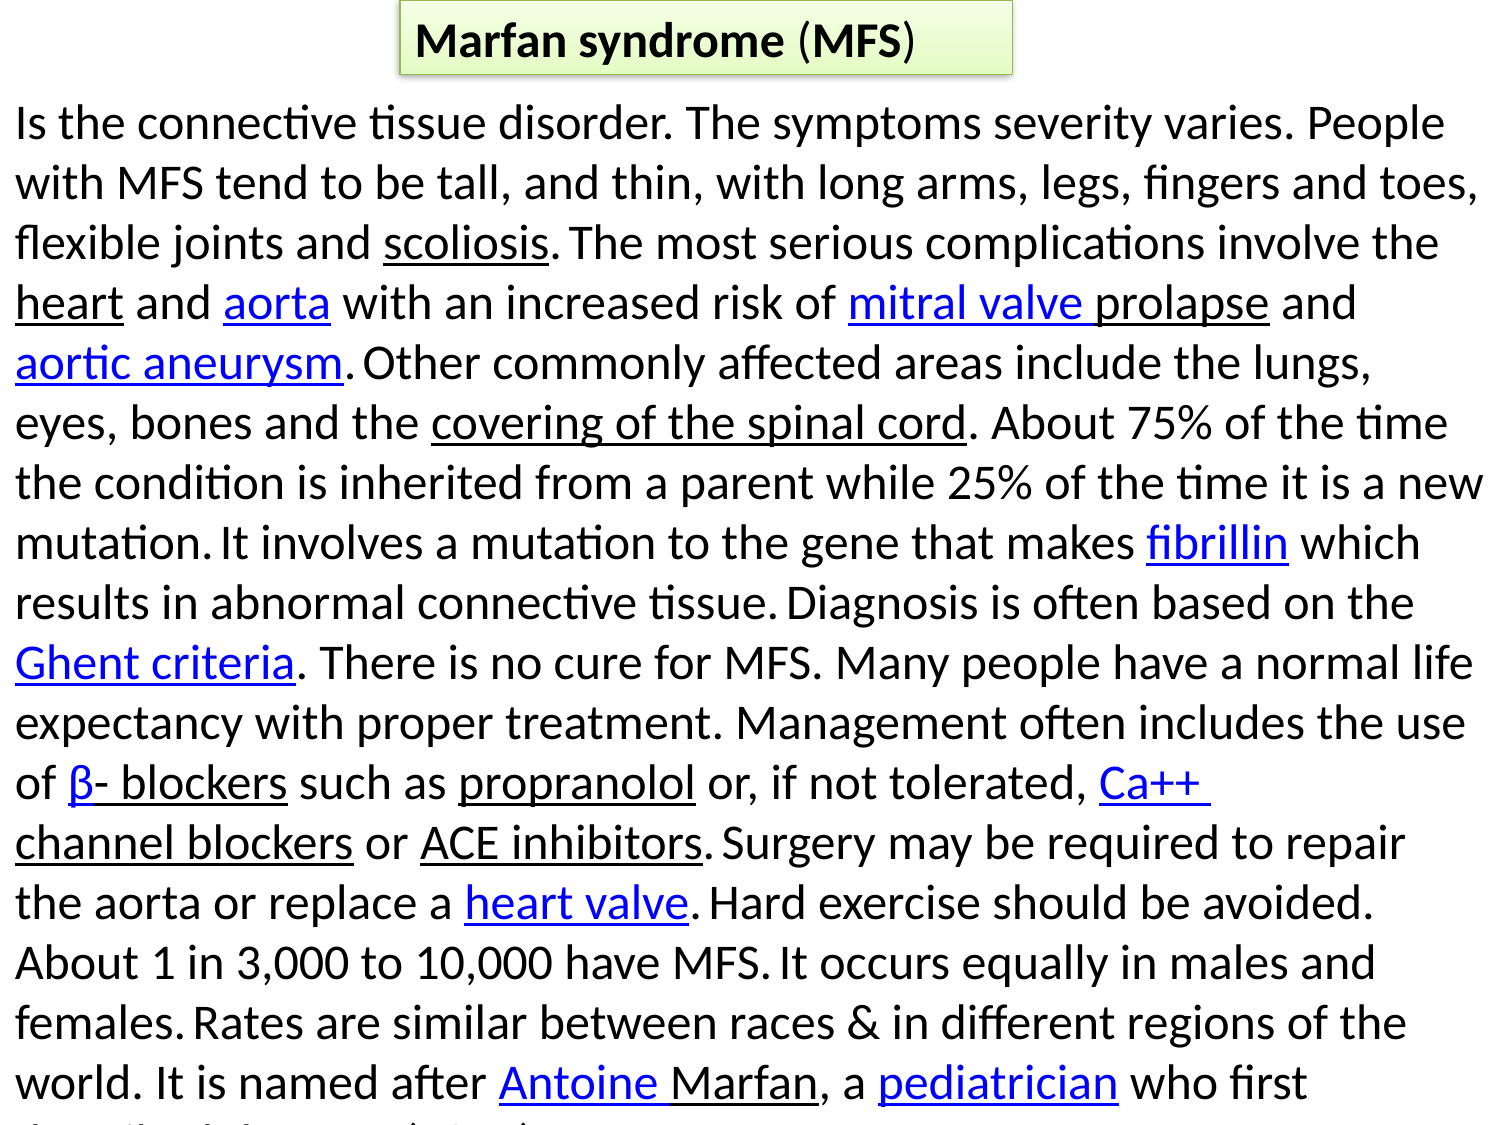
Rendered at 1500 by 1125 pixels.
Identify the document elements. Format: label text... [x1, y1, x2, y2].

text_box Is the connective tissue disorder. The symptoms severity varies. People with MFS tend to be tall, and thin, with long arms, legs, fingers and toes, flexible joints and scoliosis. The most serious complications involve the heart and aorta with an increased risk of mitral valve prolapse and aortic aneurysm. Other commonly affected areas include the lungs, eyes, bones and the covering of the spinal cord. About 75% of the time the condition is inherited from a parent while 25% of the time it is a new mutation. It involves a mutation to the gene that makes fibrillin which results in abnormal connective tissue. Diagnosis is often based on the Ghent criteria. There is no cure for MFS. Many people have a normal life expectancy with proper treatment. Management often includes the use of β- blockers such as propranolol or, if not tolerated, Ca++ channel blockers or ACE inhibitors. Surgery may be required to repair the aorta or replace a heart valve. Hard exercise should be avoided. About 1 in 3,000 to 10,000 have MFS. It occurs equally in males and females. Rates are similar between races & in different regions of the world. It is named after Antoine Marfan, a pediatrician who first described the MFS (1896). [0, 81, 1500, 1125]
text_box Marfan syndrome (MFS) [399, 0, 1013, 75]
